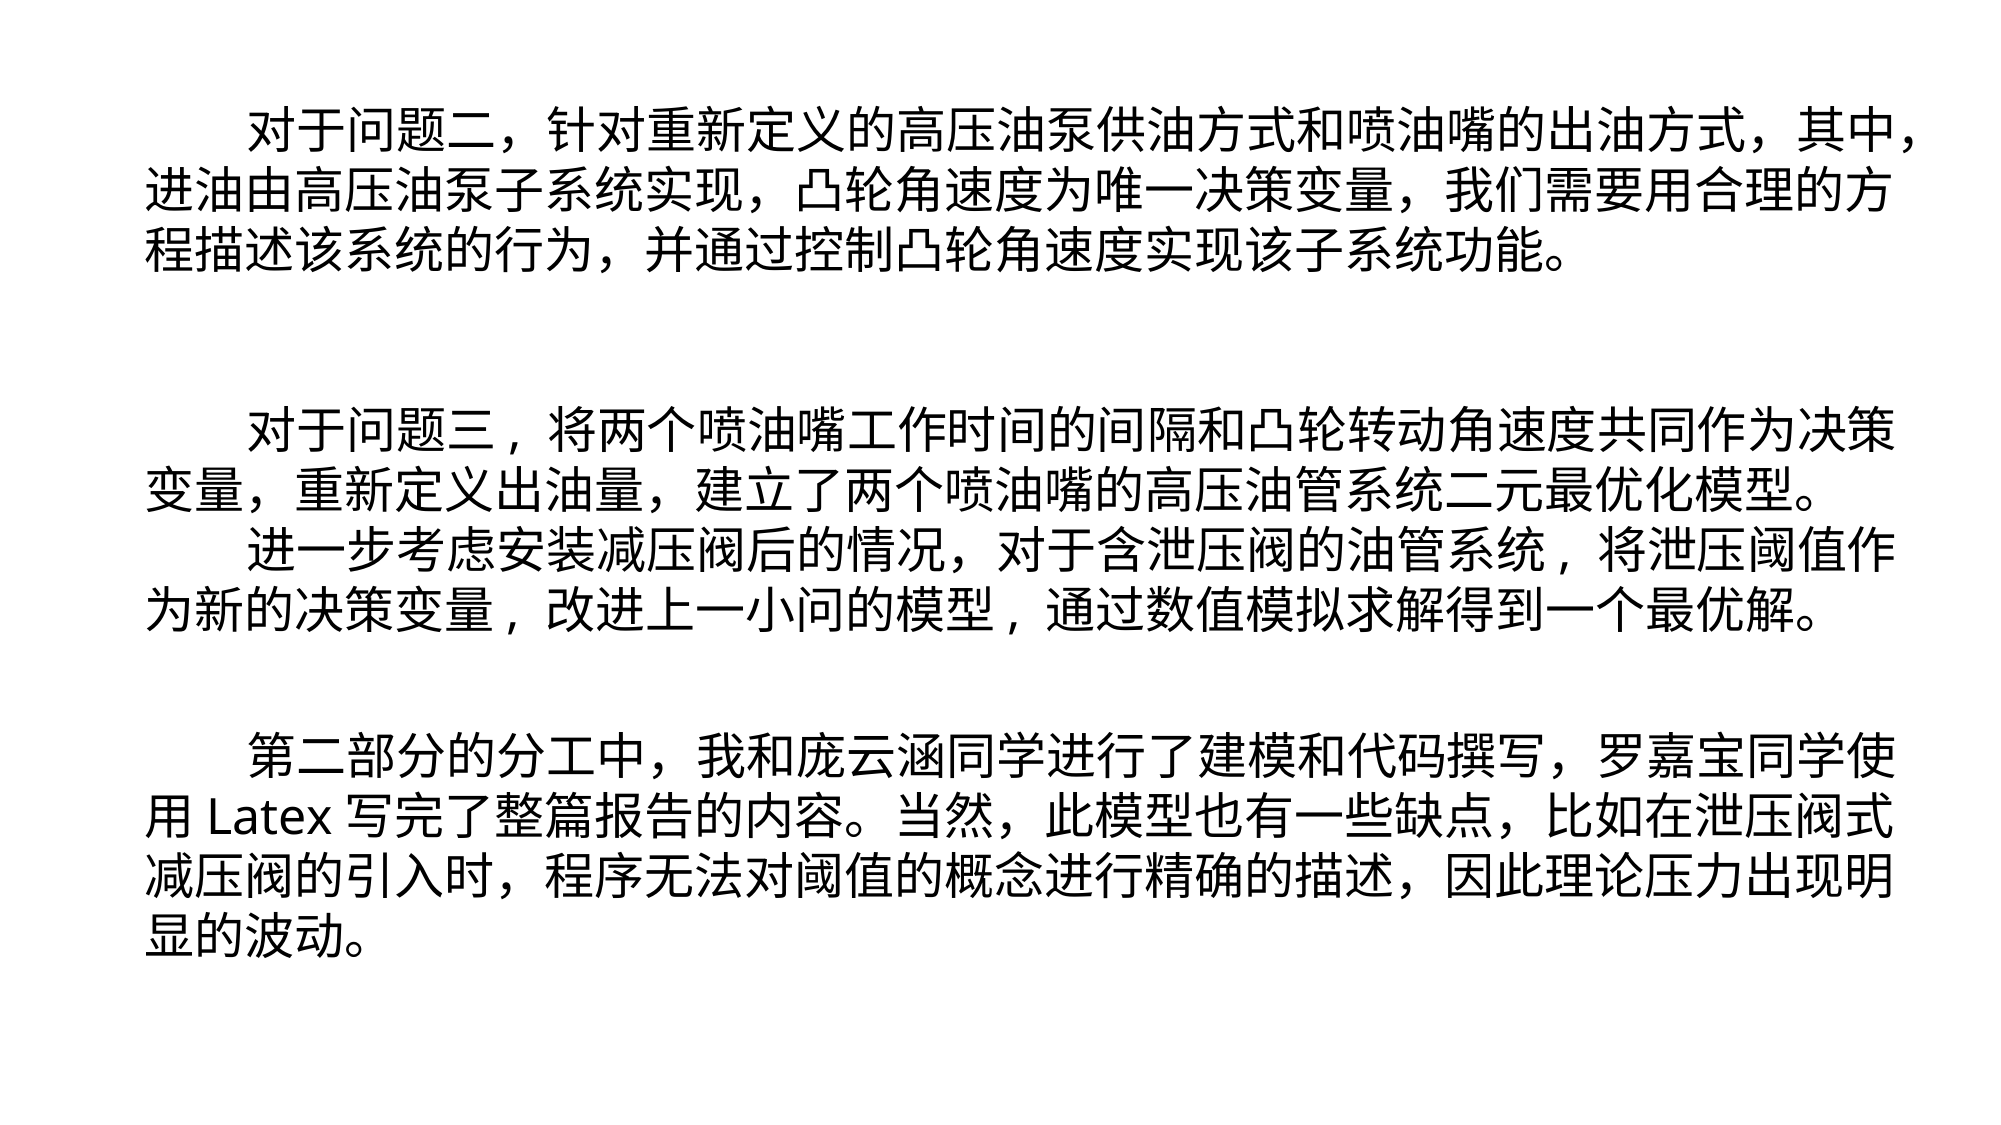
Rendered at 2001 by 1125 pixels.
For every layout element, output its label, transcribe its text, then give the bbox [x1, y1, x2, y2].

text_box 对于问题二，针对重新定义的高压油泵供油方式和喷油嘴的出油方式，其中，进油由高压油泵子系统实现，凸轮角速度为唯一决策变量，我们需要用合理的方程描述该系统的行为，并通过控制凸轮角速度实现该子系统功能。 对于问题三, 将两个喷油嘴工作时间的间隔和凸轮转动角速度共同作为决策变量，重新定义出油量，建立了两个喷油嘴的高压油管系统二元最优化模型。 进一步考虑安装减压阀后的情况，对于含泄压阀的油管系统, 将泄压阈值作为新的决策变量, 改进上一小问的模型, 通过数值模拟求解得到一个最优解。 [129, 91, 1958, 692]
text_box 第二部分的分工中，我和庞云涵同学进行了建模和代码撰写，罗嘉宝同学使用Latex写完了整篇报告的内容。当然，此模型也有一些缺点，比如在泄压阀式减压阀的引入时，程序无法对阈值的概念进行精确的描述，因此理论压力出现明显的波动。 [129, 717, 1958, 972]
